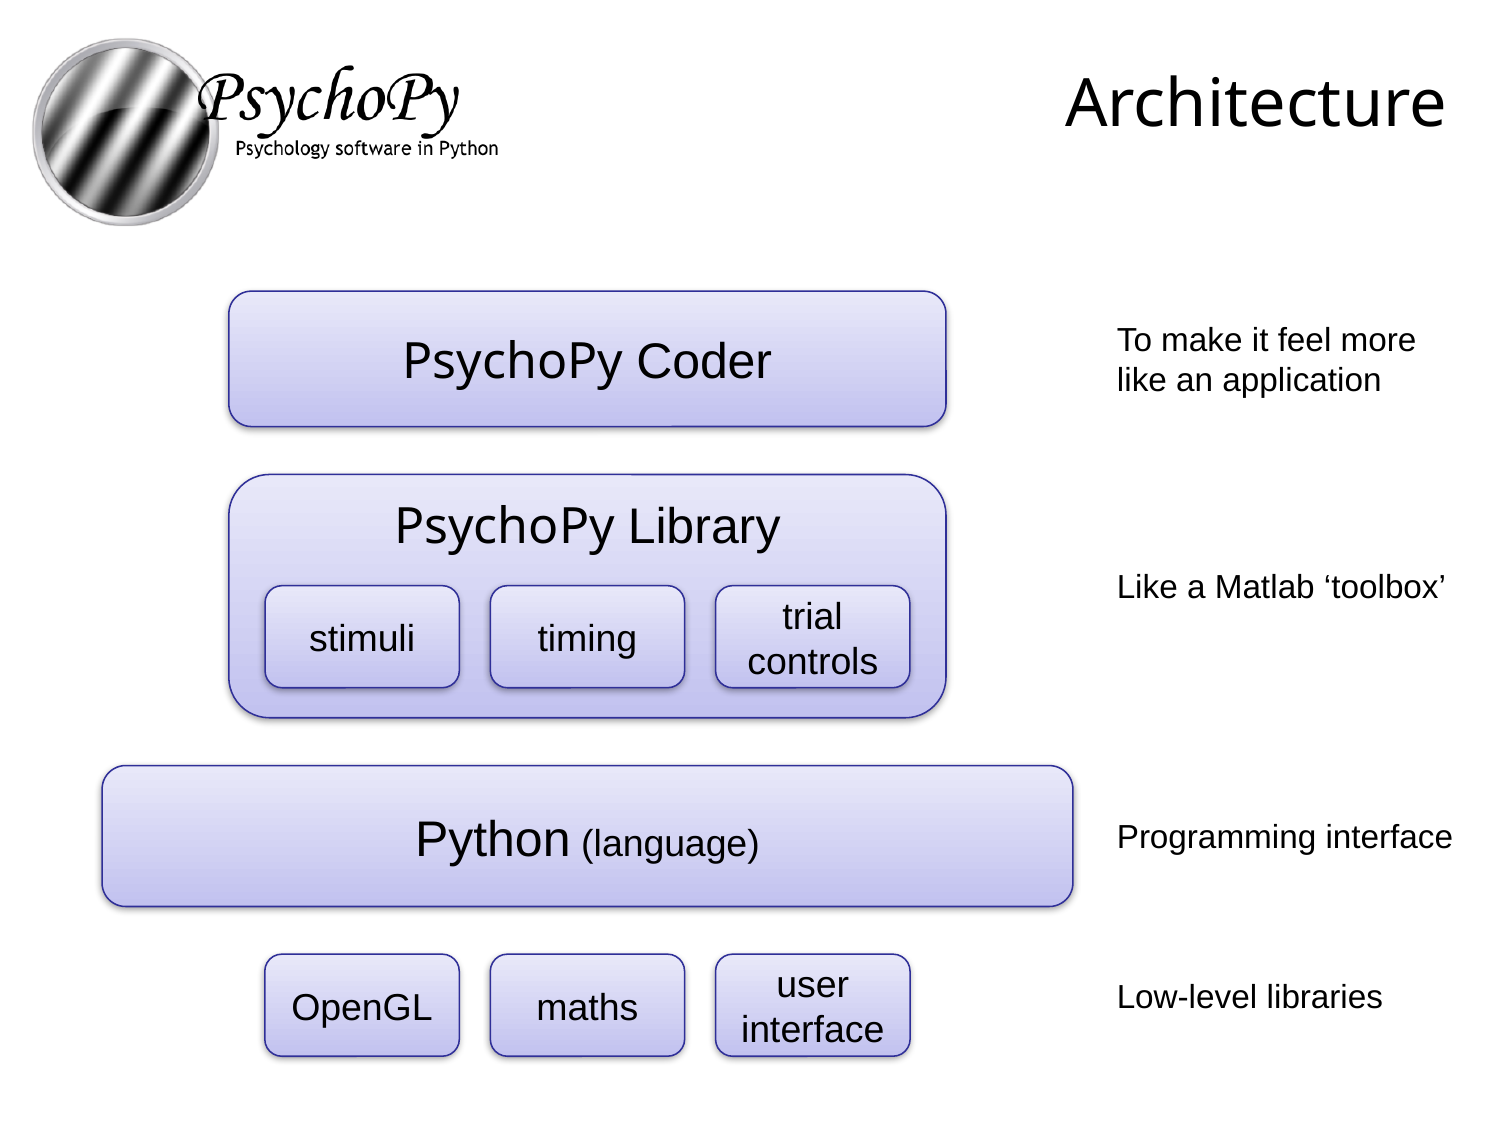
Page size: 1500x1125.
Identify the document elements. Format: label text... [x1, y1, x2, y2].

text_box Low-level libraries [1102, 967, 1463, 1023]
title Architecture [587, 37, 1463, 163]
text_box Python (language) [101, 764, 1074, 908]
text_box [264, 953, 911, 1057]
picture [29, 35, 546, 230]
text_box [228, 474, 1463, 718]
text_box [228, 290, 1463, 427]
text_box Programming interface [1102, 808, 1500, 863]
